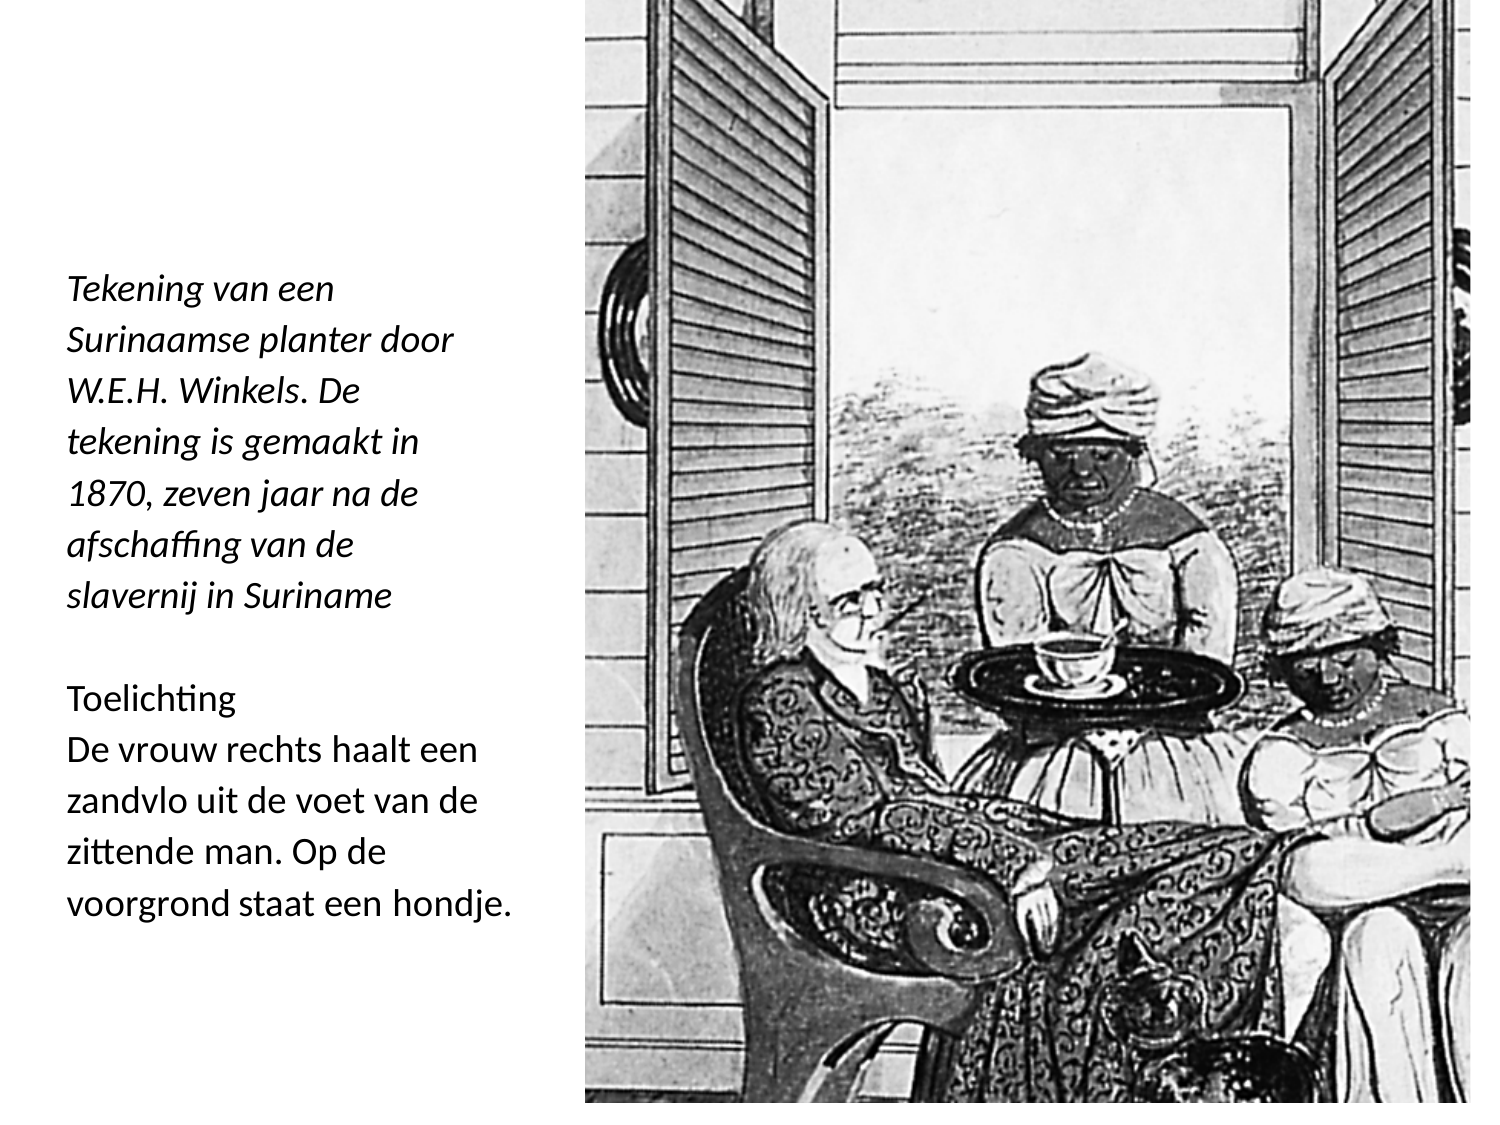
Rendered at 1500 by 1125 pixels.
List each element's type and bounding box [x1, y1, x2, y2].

text_box [0, 0, 1471, 1103]
